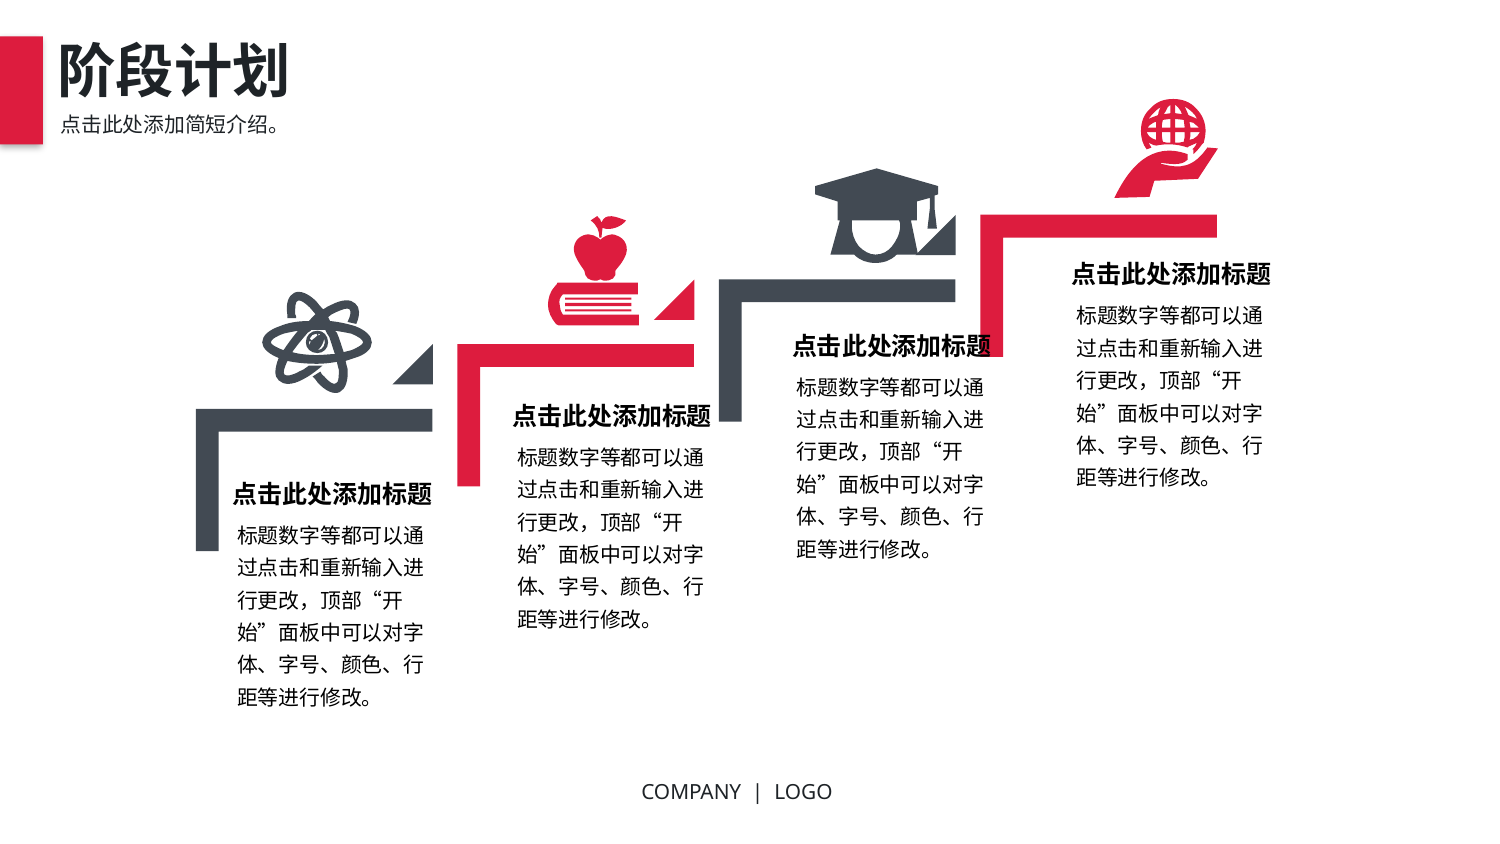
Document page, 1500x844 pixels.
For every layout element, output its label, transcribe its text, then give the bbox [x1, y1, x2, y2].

text_box 点击此处添加简短介绍。 [45, 104, 190, 144]
text_box [0, 36, 44, 145]
text_box COMPANY | LOGO [626, 763, 874, 811]
text_box 阶段计划 [42, 26, 530, 111]
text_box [195, 98, 1299, 719]
